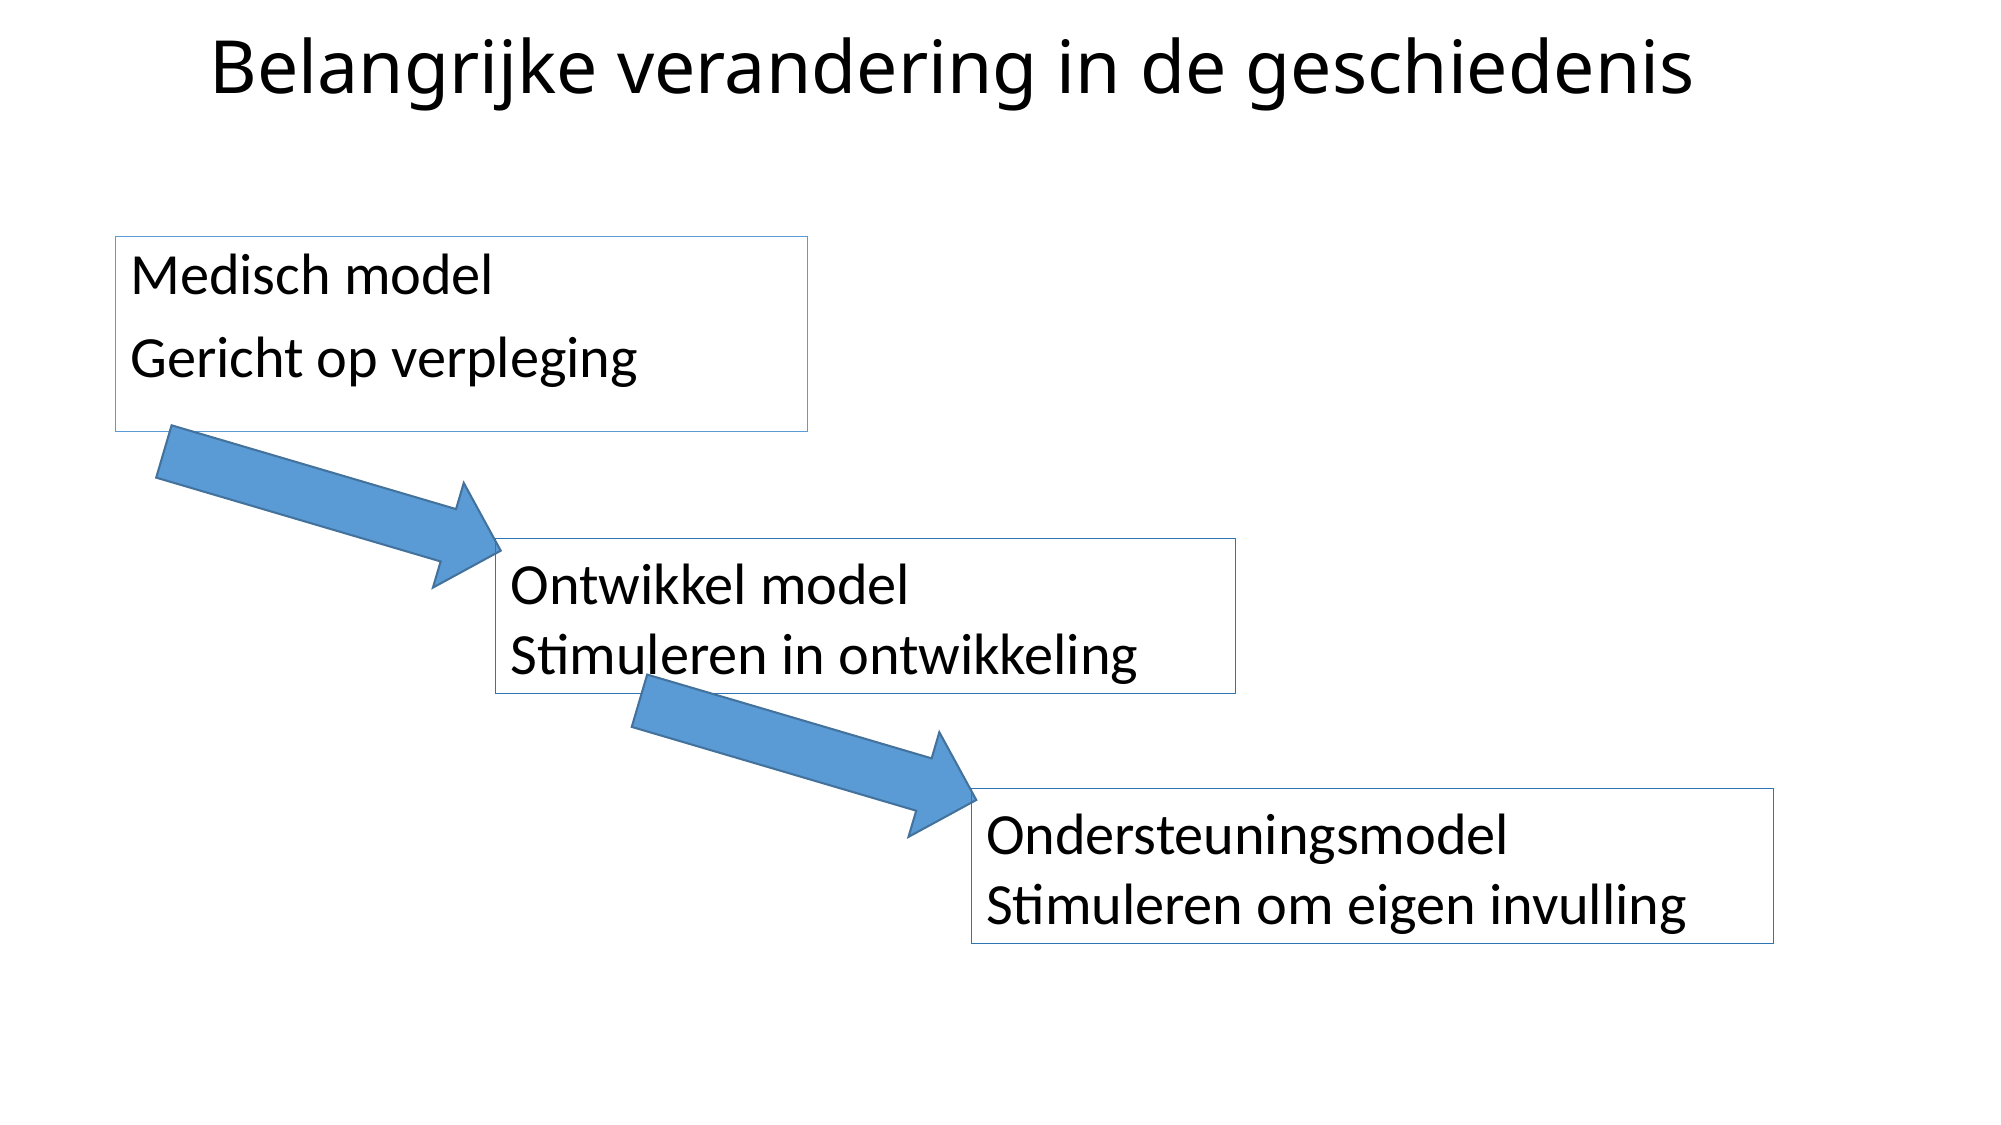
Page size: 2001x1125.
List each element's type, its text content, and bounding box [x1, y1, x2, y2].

text_box Ontwikkel model Stimuleren in ontwikkeling [495, 538, 1236, 694]
title Belangrijke verandering in de geschiedenis [194, 22, 1806, 118]
text_box [630, 673, 971, 839]
list Medisch model Gericht op verpleging [115, 236, 808, 432]
text_box [154, 424, 495, 590]
text_box Ondersteuningsmodel Stimuleren om eigen invulling [971, 788, 1774, 944]
